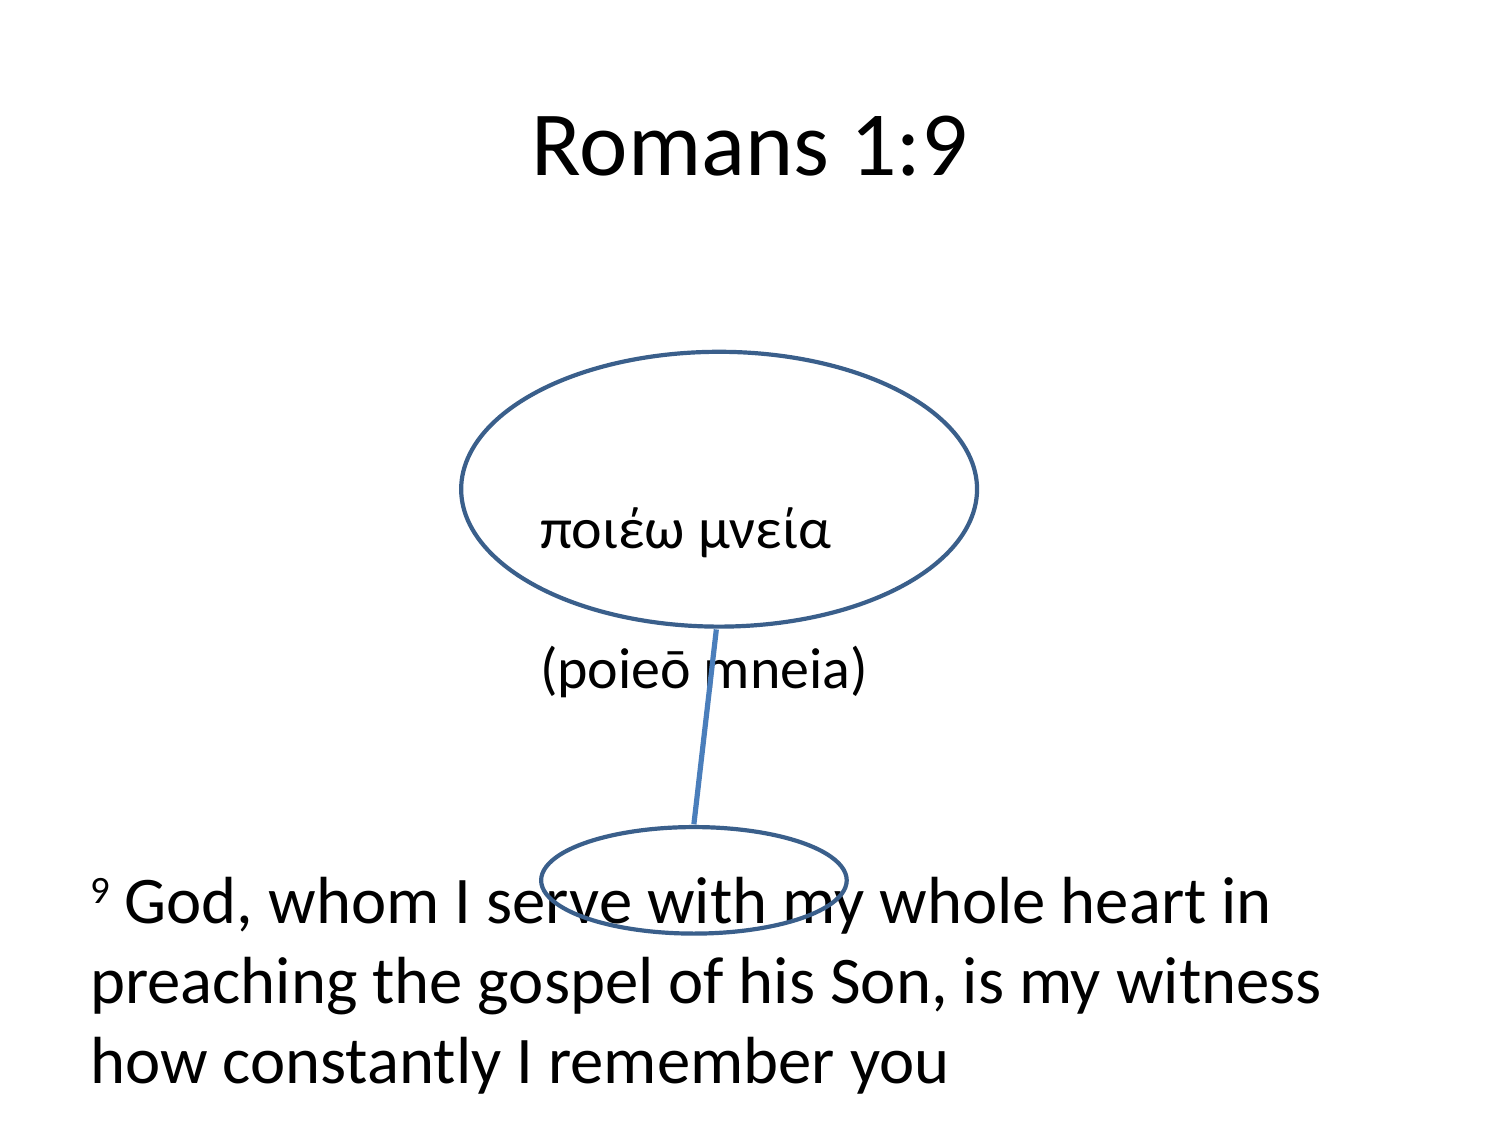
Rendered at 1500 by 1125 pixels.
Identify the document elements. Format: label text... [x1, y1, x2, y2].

text_box [459, 349, 980, 629]
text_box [693, 629, 717, 825]
text_box [539, 825, 849, 936]
title Romans 1:9 [75, 45, 1425, 233]
list ποιέω μνεία (poieō mneia) 9 God, whom I serve with my whole heart in preaching the gospel of his Son, is my witness how constantly I remember you [75, 256, 1425, 999]
